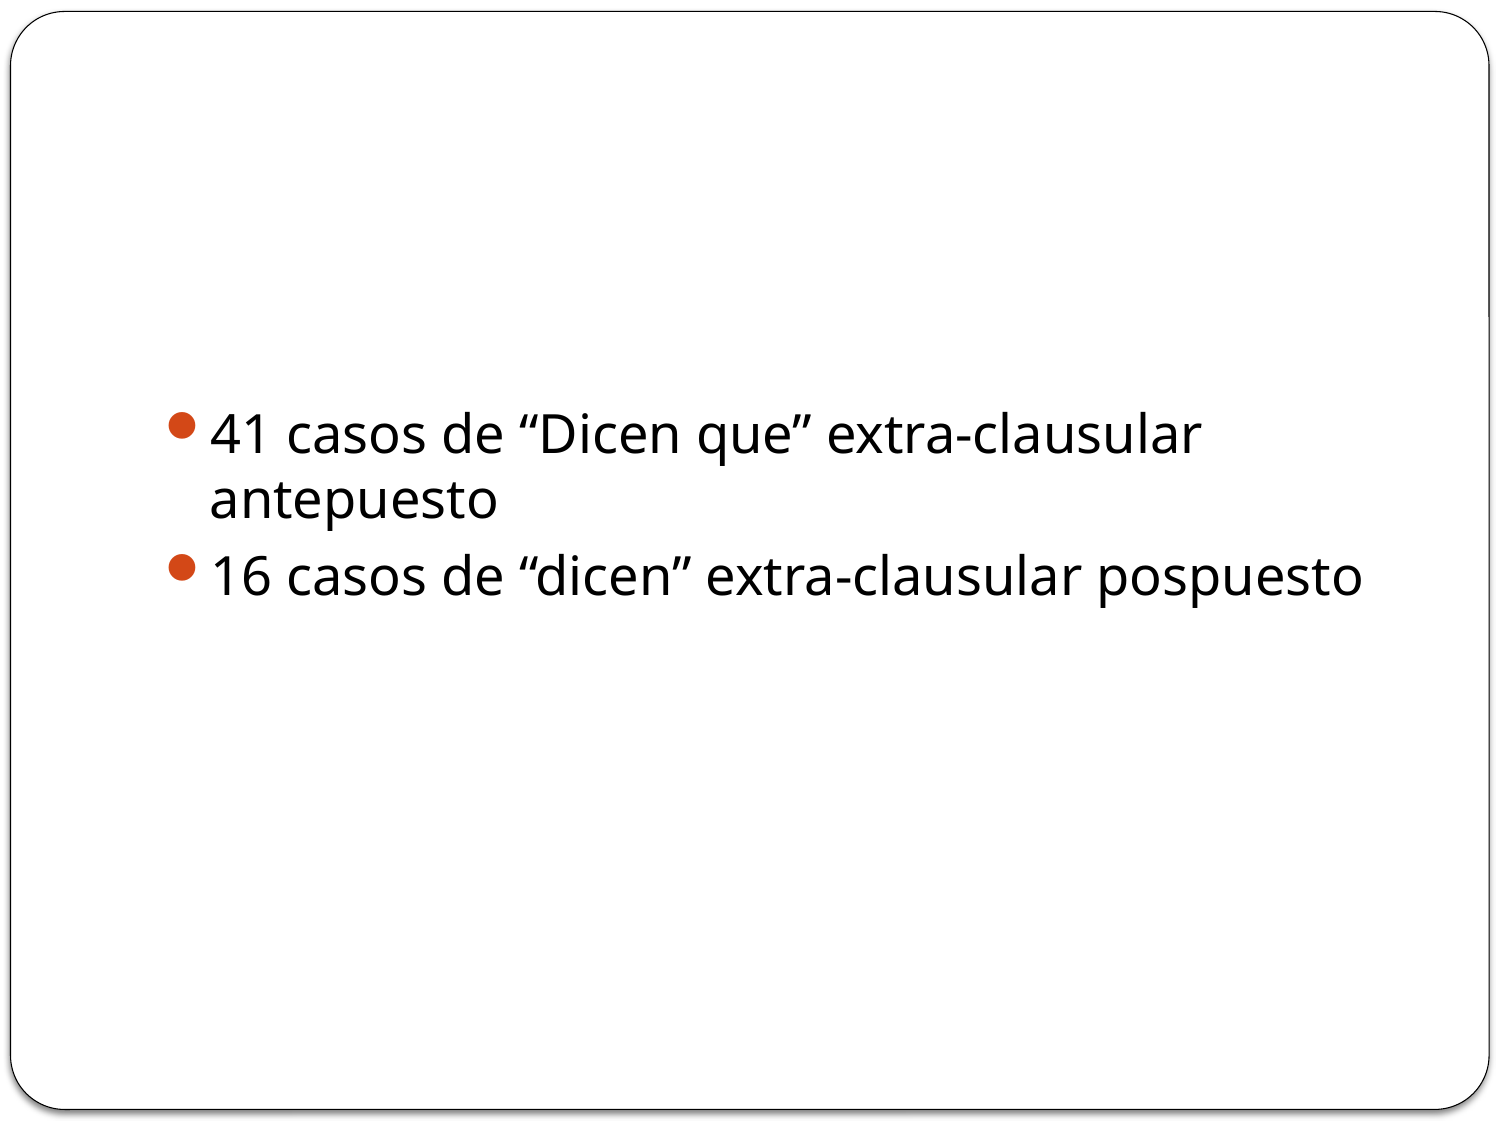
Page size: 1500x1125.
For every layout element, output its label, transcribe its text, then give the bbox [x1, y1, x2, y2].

list 41 casos de “Dicen que” extra-clausular antepuesto 16 casos de “dicen” extra-clausular pospuesto [150, 237, 1425, 988]
